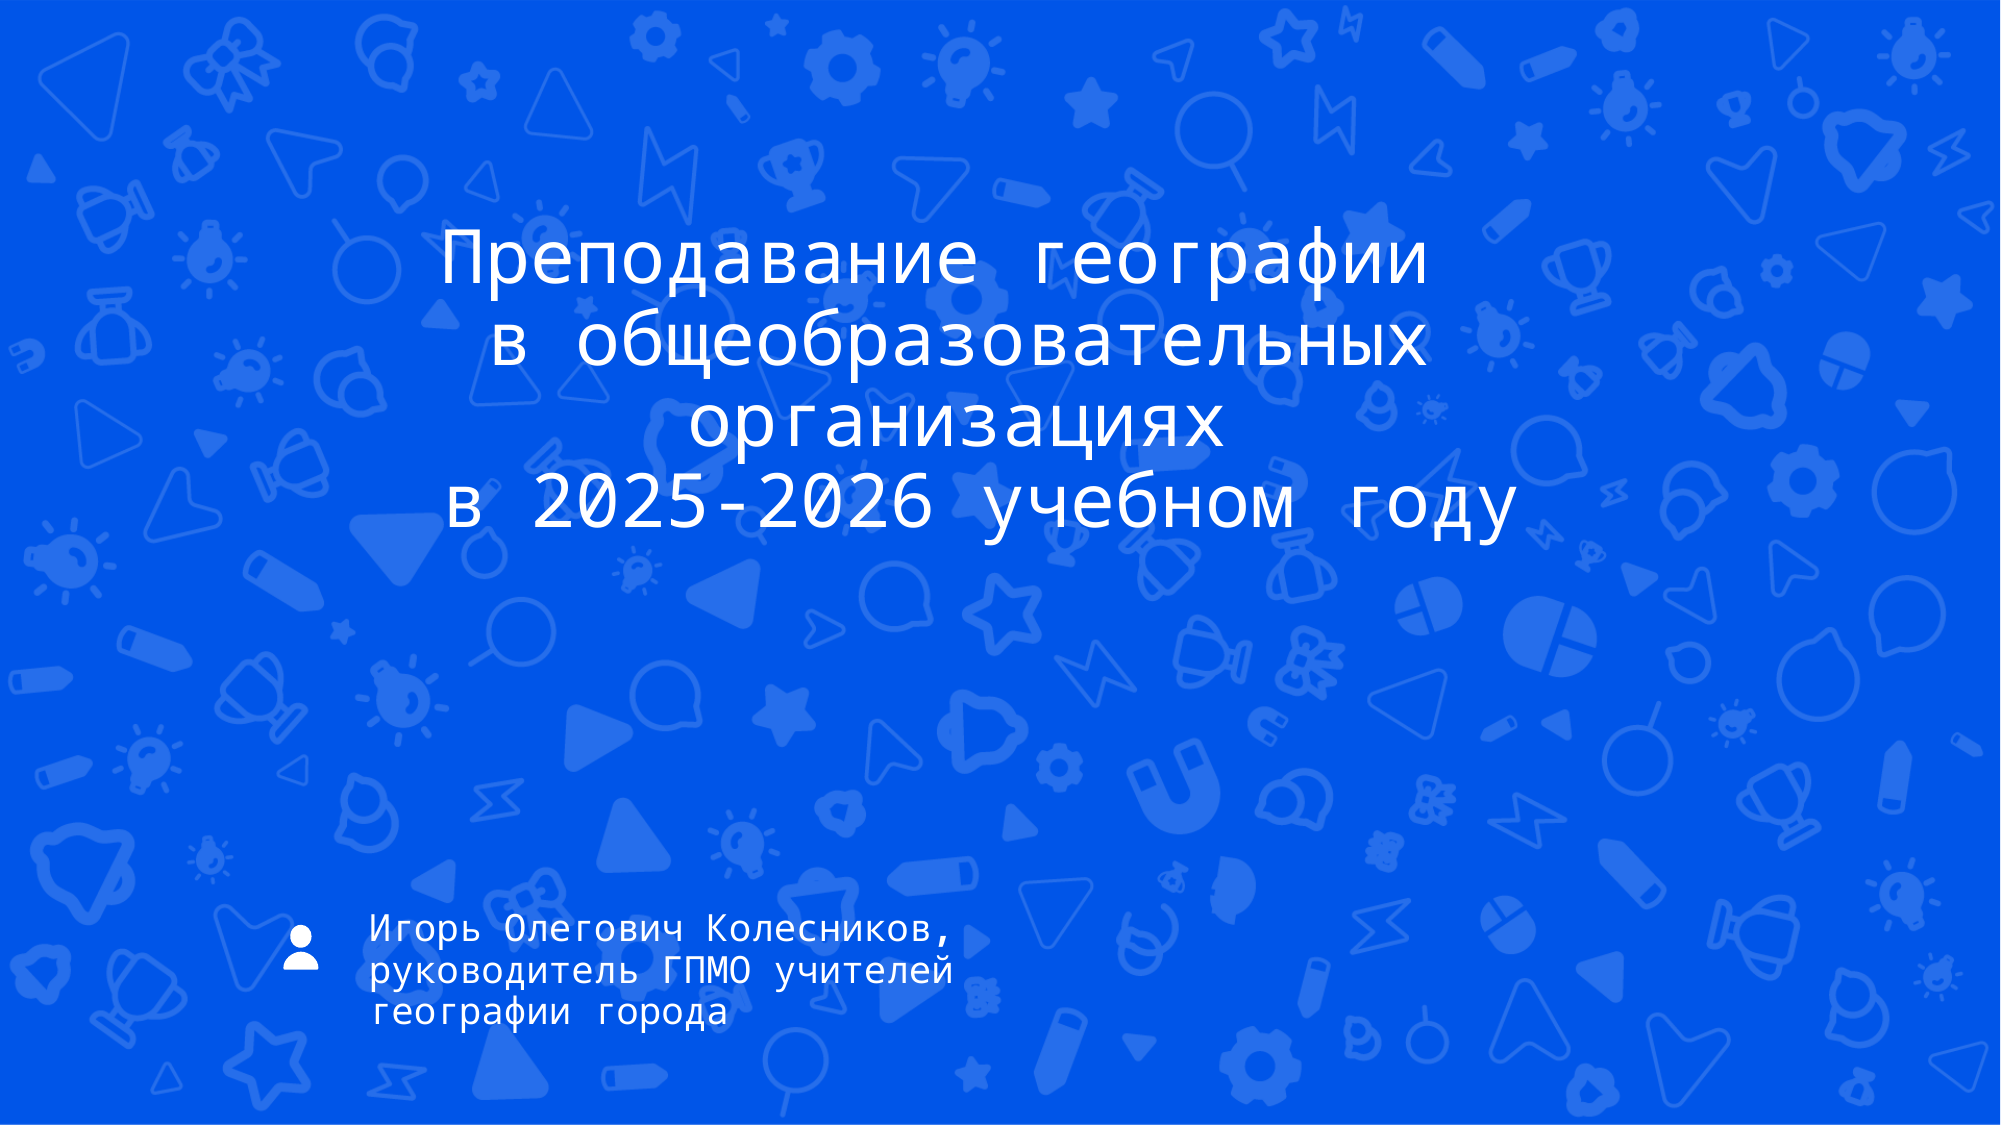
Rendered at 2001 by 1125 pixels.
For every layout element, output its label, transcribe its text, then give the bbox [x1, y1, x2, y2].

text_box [282, 924, 319, 971]
text_box Игорь Олегович Колесников, руководитель ГПМО учителей географии города [354, 899, 1145, 1040]
text_box Преподавание географии в общеобразовательных организациях в 2025-2026 учебном году [252, 210, 1663, 550]
picture [0, 0, 2001, 1125]
